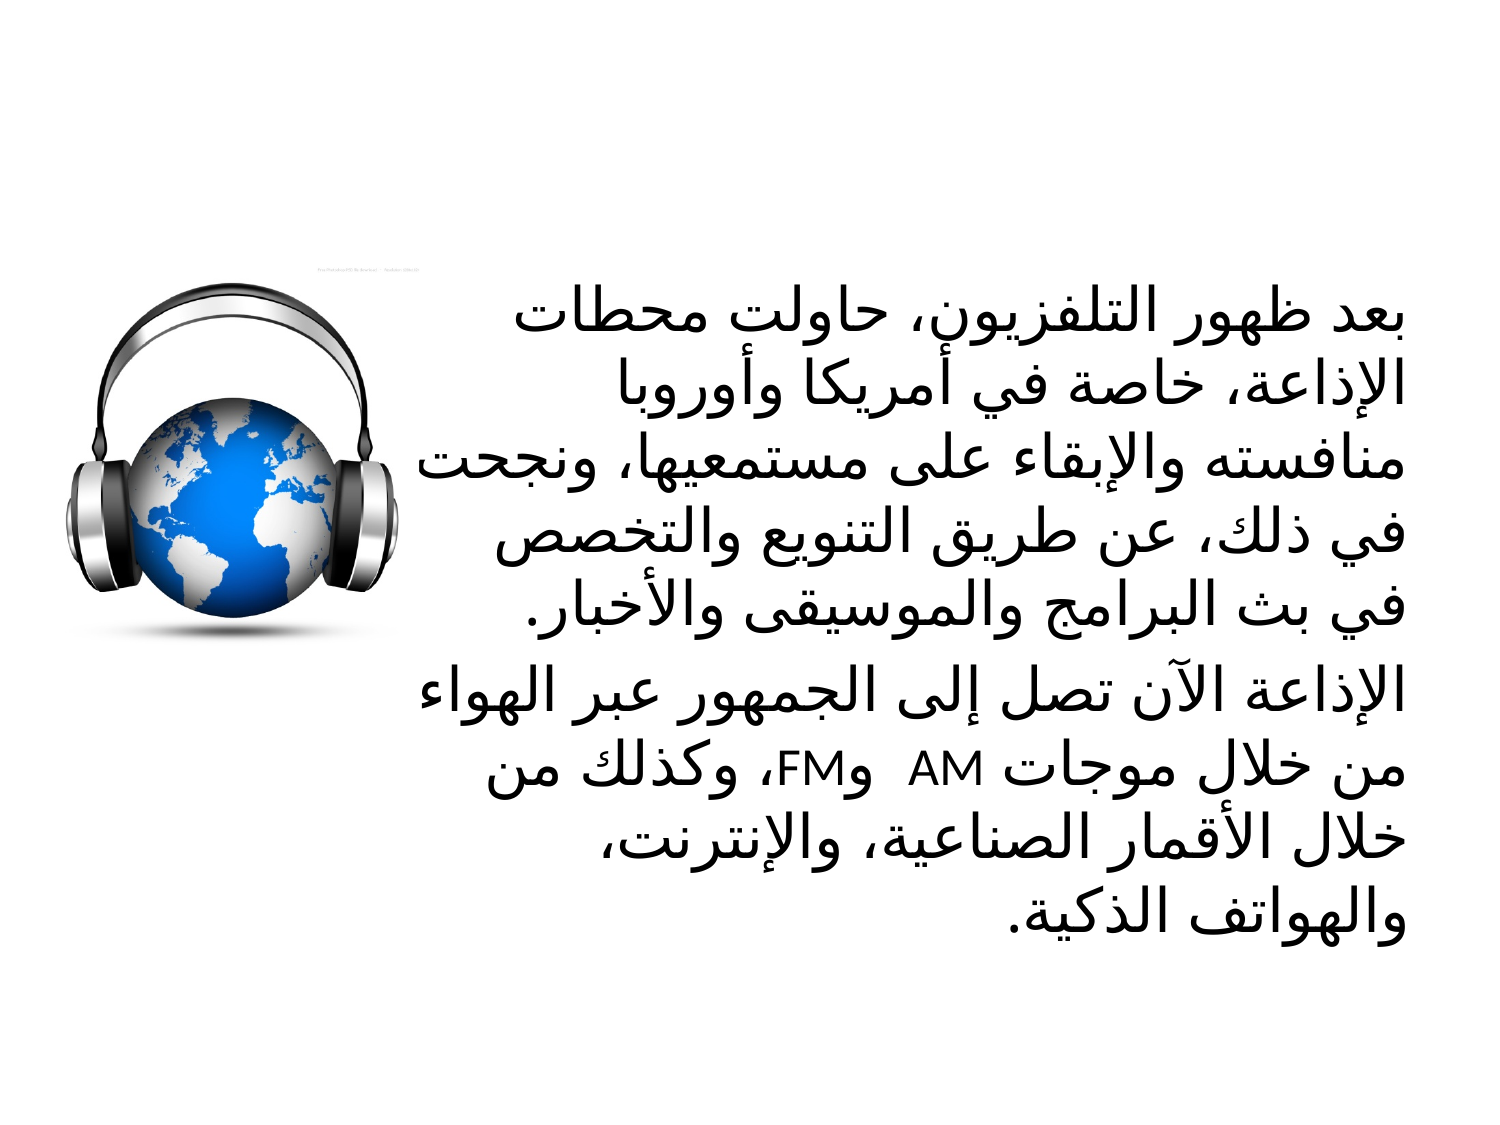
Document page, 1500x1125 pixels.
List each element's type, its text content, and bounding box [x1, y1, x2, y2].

list بعد ظهور التلفزيون، حاولت محطات الإذاعة، خاصة في أمريكا وأوروبا منافسته والإبقاء على مستمعيها، ونجحت في ذلك، عن طريق التنويع والتخصص في بث البرامج والموسيقى والأخبار. الإذاعة الآن تصل إلى الجمهور عبر الهواء من خلال موجات AM وFM، وكذلك من خلال الأقمار الصناعية، والإنترنت، والهواتف الذكية. [383, 262, 1425, 1005]
picture [41, 266, 420, 649]
